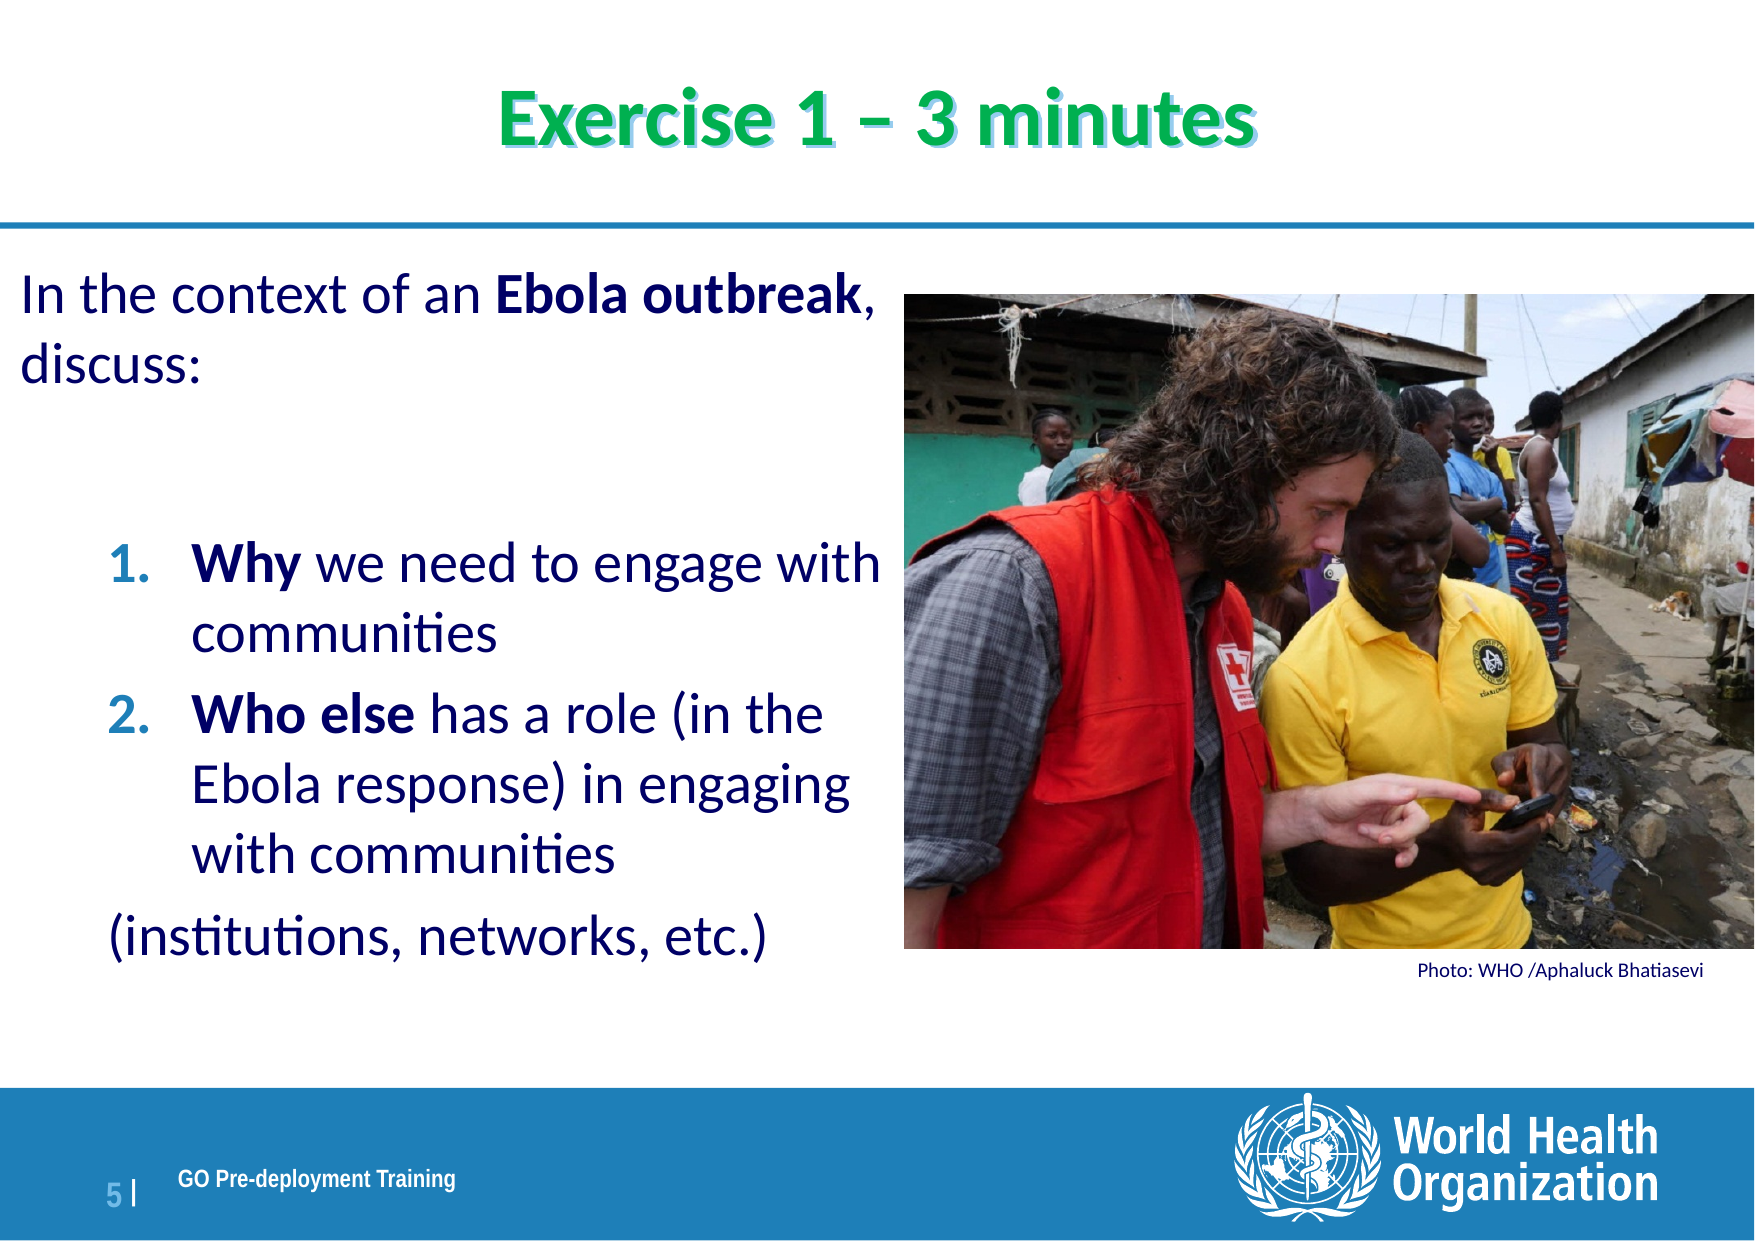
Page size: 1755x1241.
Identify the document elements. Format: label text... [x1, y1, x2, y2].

title Exercise 1 – 3 minutes [0, 0, 1755, 224]
text_box Photo: WHO /Aphaluck Bhatiasevi [1194, 957, 1721, 991]
list In the context of an Ebola outbreak, discuss: Why we need to engage with communities Who else has a role (in the Ebola response) in engaging with communities (institutions, networks, etc.) [20, 255, 913, 1039]
picture [904, 294, 1755, 949]
